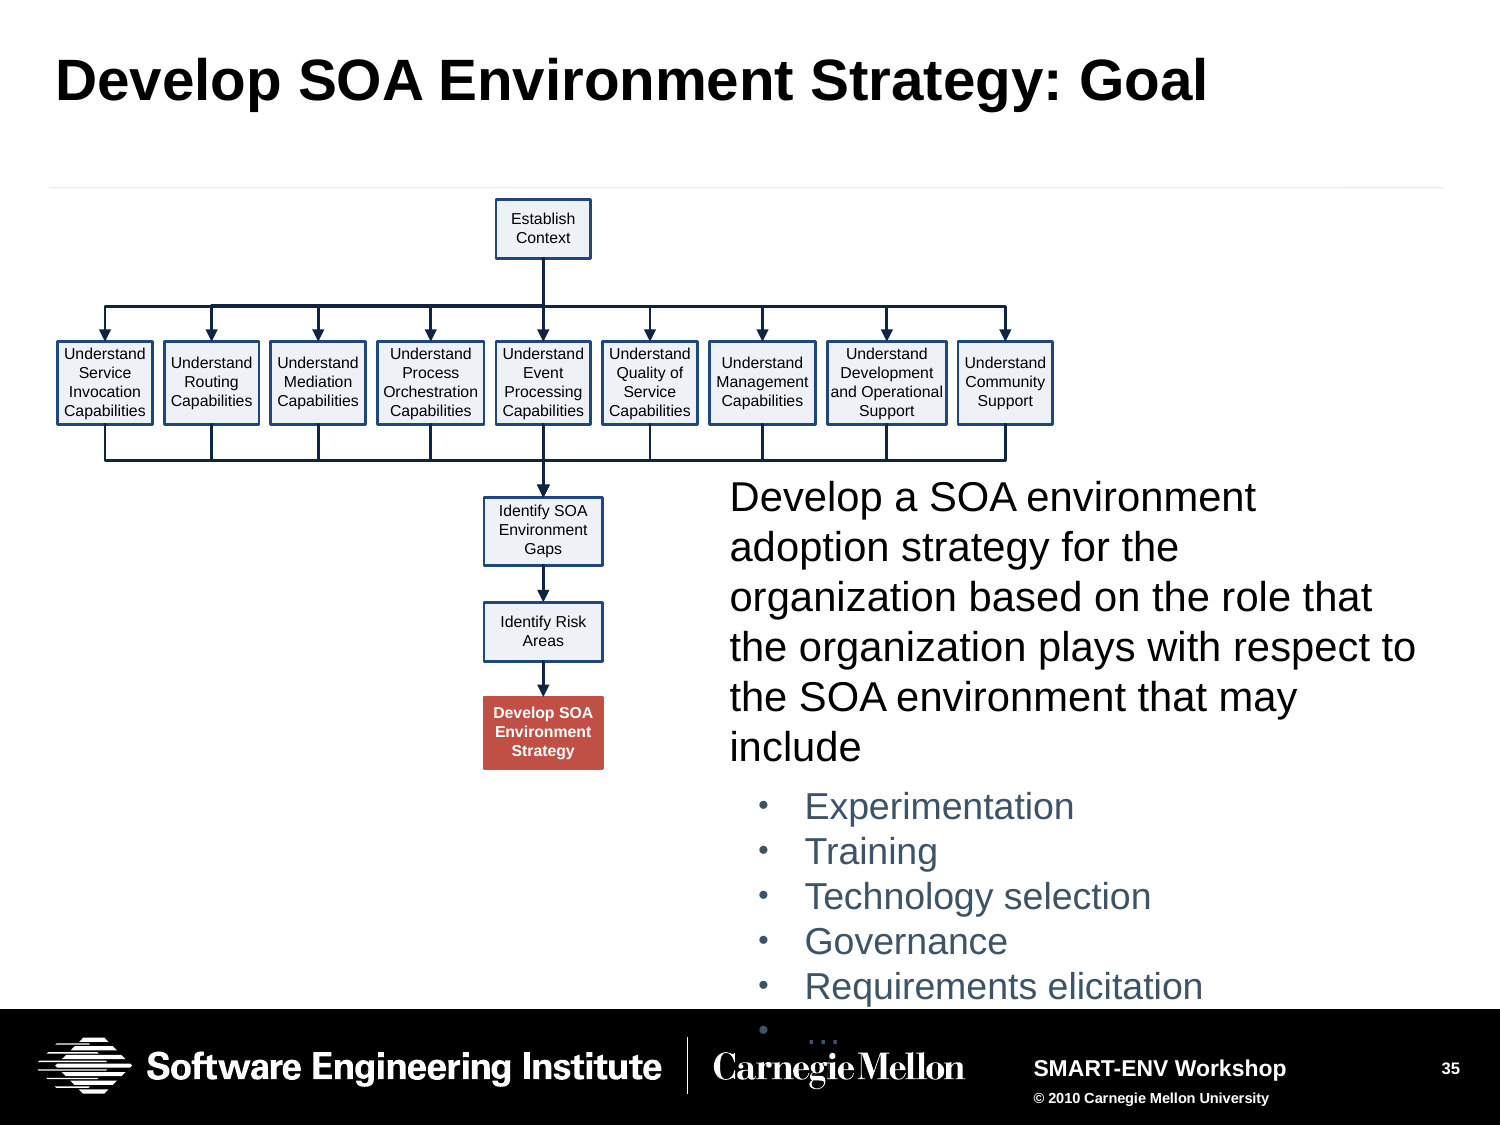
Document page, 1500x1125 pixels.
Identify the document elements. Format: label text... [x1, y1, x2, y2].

picture [54, 196, 1056, 772]
title Develop SOA Environment Strategy: Goal [55, 49, 1451, 114]
text_box Develop a SOA environment adoption strategy for the organization based on the role that the organization plays with respect to the SOA environment that may include Experimentation Training Technology selection Governance Requirements elicitation … [714, 462, 1433, 1060]
